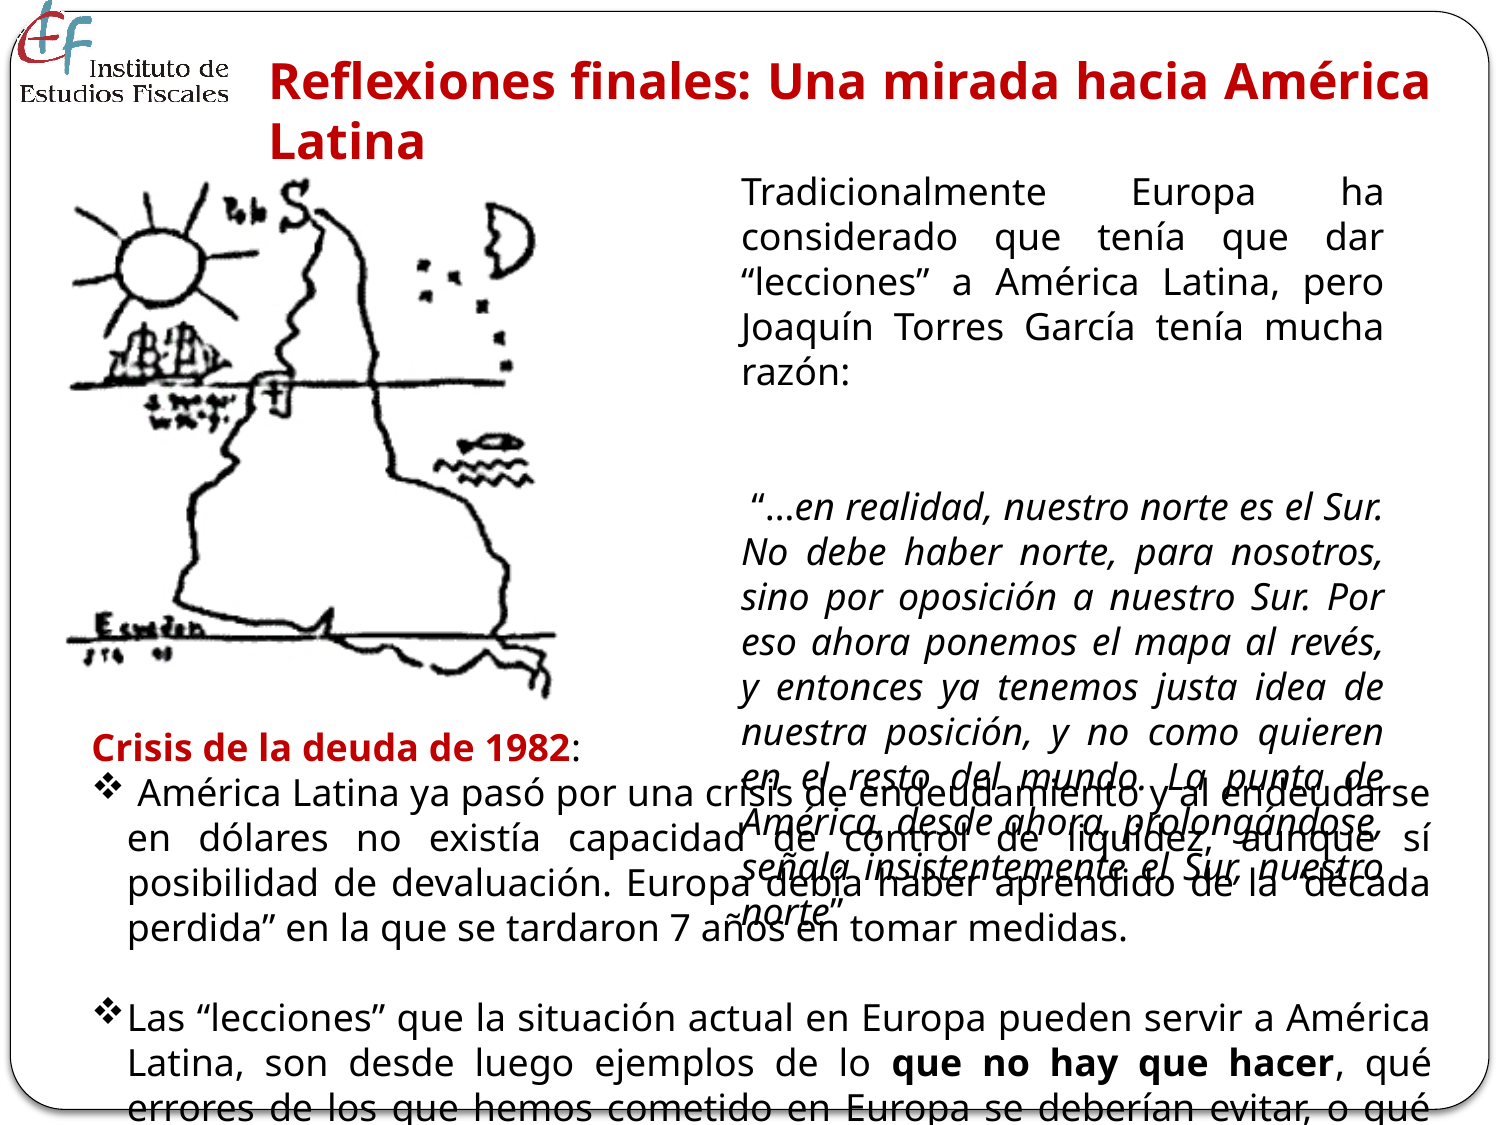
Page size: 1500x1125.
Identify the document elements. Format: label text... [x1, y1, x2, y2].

text_box Crisis de la deuda de 1982: América Latina ya pasó por una crisis de endeudamiento y al endeudarse en dólares no existía capacidad de control de liquidez, aunque sí posibilidad de devaluación. Europa debía haber aprendido de la “década perdida” en la que se tardaron 7 años en tomar medidas. Las “lecciones” que la situación actual en Europa pueden servir a América Latina, son desde luego ejemplos de lo que no hay que hacer, qué errores de los que hemos cometido en Europa se deberían evitar, o qué consecuencias de la crisis se pueden prevenir. [76, 716, 1447, 1125]
picture [52, 160, 585, 707]
text_box Tradicionalmente Europa ha considerado que tenía que dar “lecciones” a América Latina, pero Joaquín Torres García tenía mucha razón: “…en realidad, nuestro norte es el Sur. No debe haber norte, para nosotros, sino por oposición a nuestro Sur. Por eso ahora ponemos el mapa al revés, y entonces ya tenemos justa idea de nuestra posición, y no como quieren en el resto del mundo. La punta de América, desde ahora, prolongándose, señala insistentemente el Sur, nuestro norte” [726, 160, 1400, 716]
picture [17, 0, 228, 102]
text_box Reflexiones finales: Una mirada hacia América Latina [253, 42, 1447, 178]
